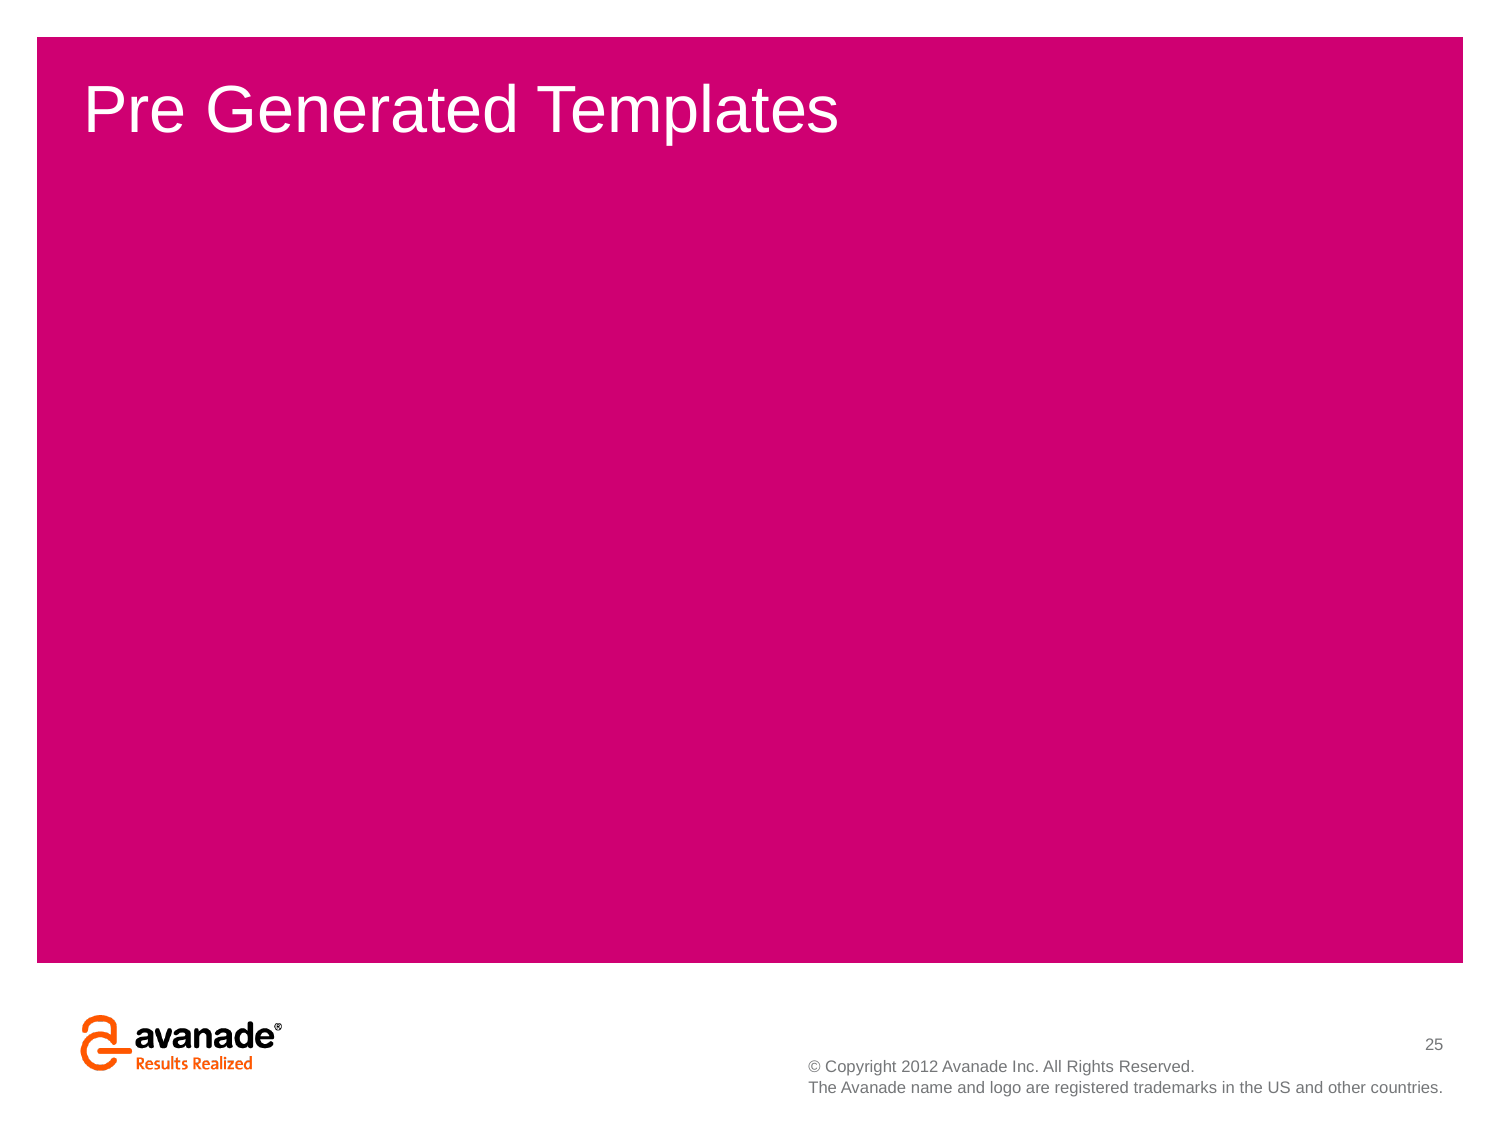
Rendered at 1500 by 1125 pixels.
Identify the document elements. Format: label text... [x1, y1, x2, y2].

slide_number 25 [1424, 1033, 1500, 1058]
title Pre Generated Templates [82, 74, 1419, 295]
picture [80, 1015, 282, 1071]
picture [37, 37, 1463, 963]
